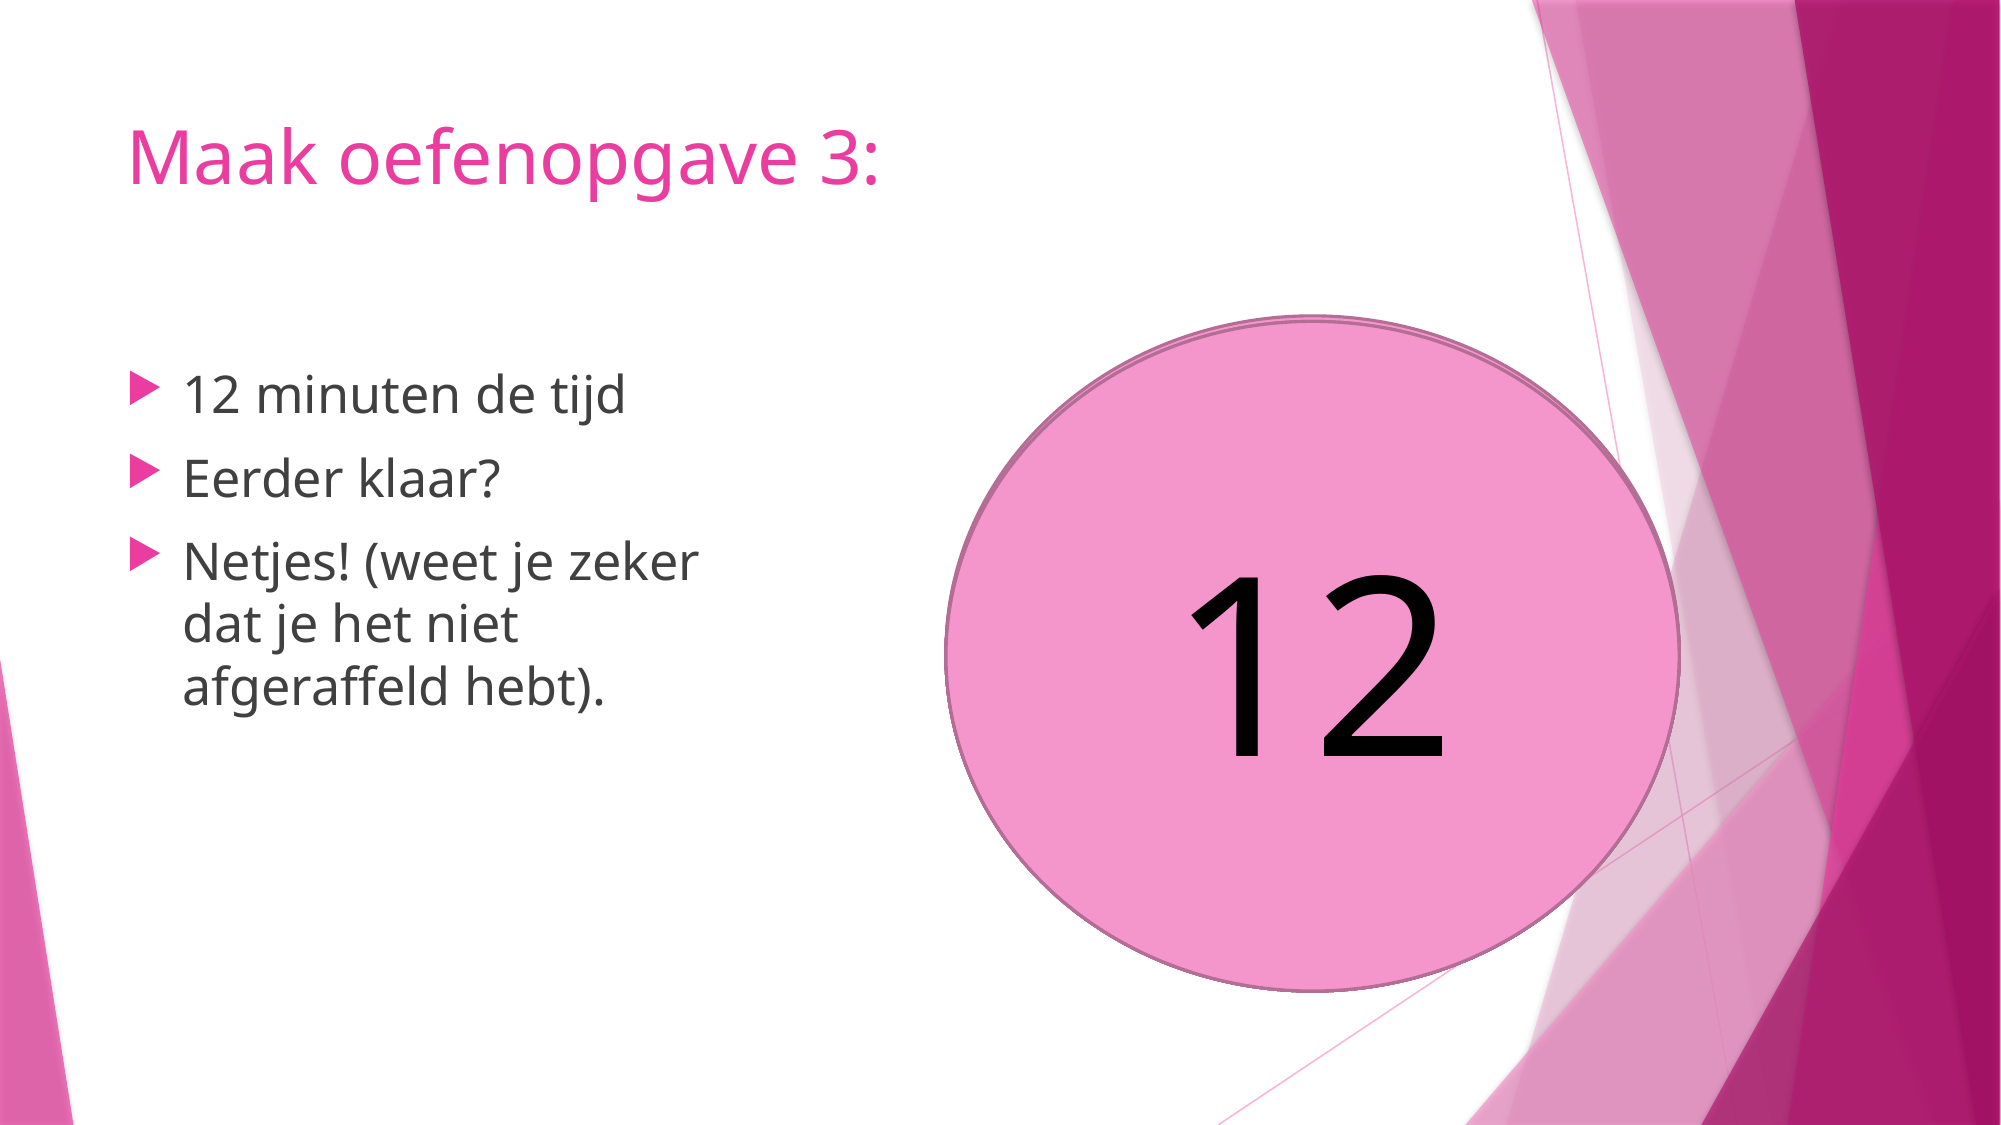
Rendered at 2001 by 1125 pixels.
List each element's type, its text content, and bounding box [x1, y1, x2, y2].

list 12 minuten de tijd Eerder klaar? Netjes! (weet je zeker dat je het niet afgeraffeld hebt). [111, 354, 774, 992]
text_box 10 [948, 314, 1677, 603]
title Maak oefenopgave 3: [111, 101, 1522, 319]
text_box 12 [944, 319, 1681, 993]
